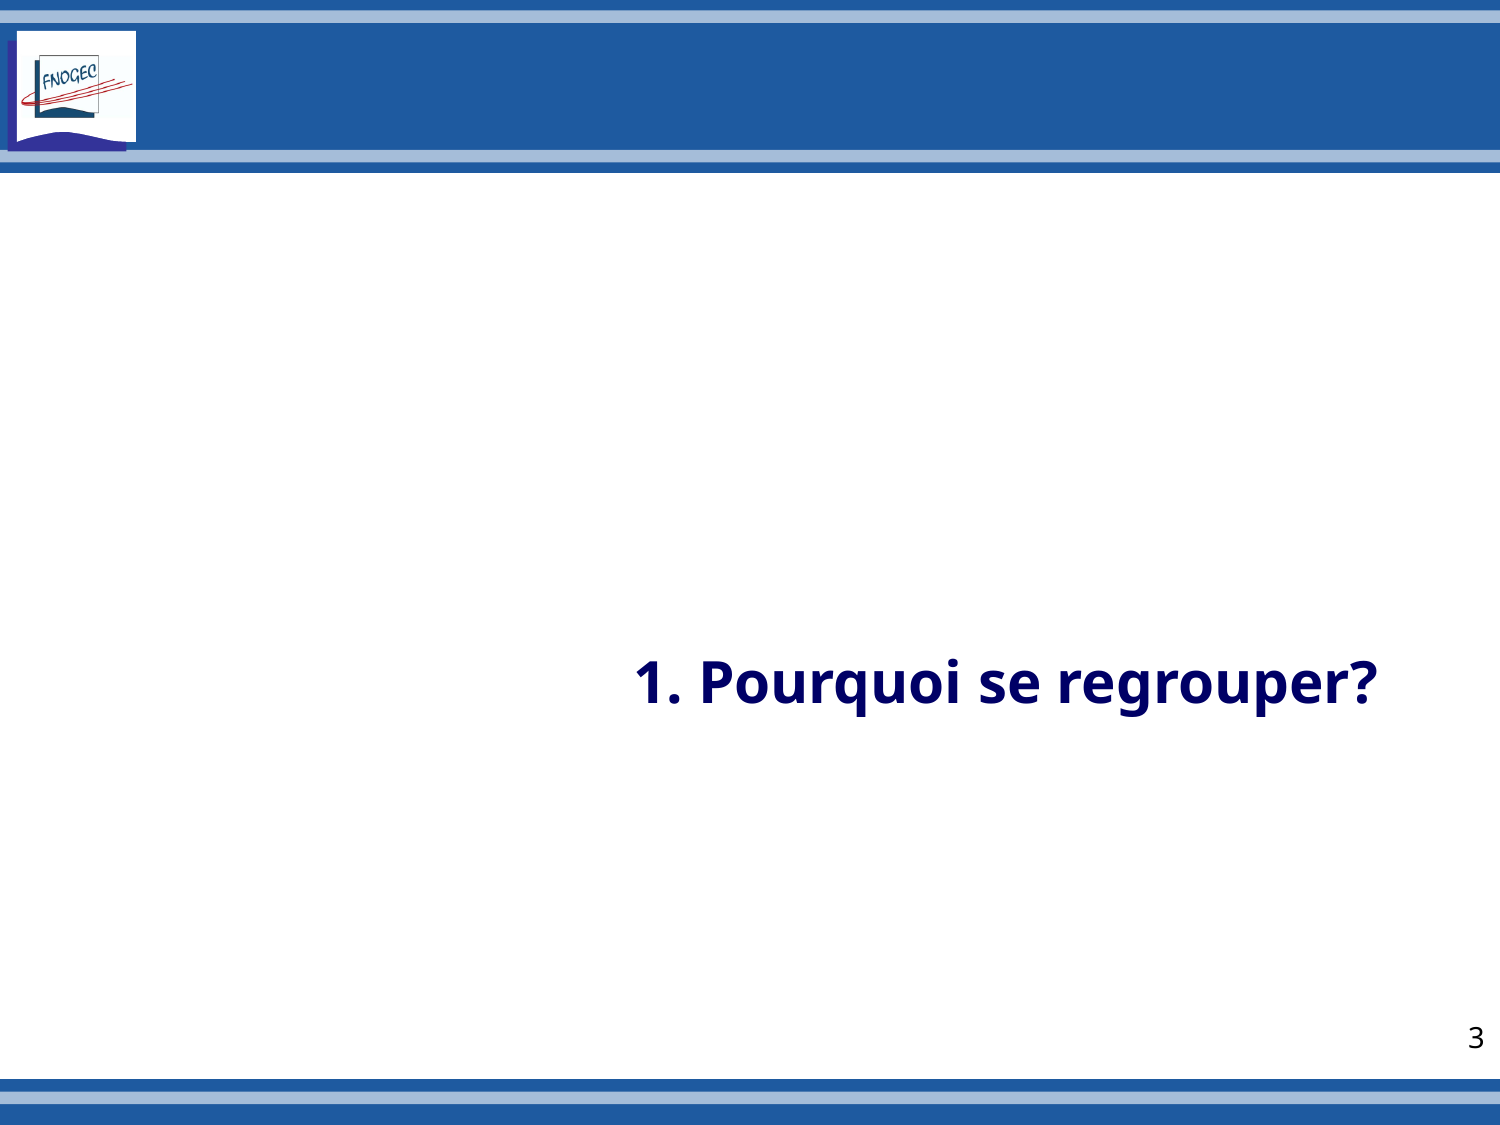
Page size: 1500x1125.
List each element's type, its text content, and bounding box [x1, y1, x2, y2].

slide_number 3 [1149, 1011, 1500, 1090]
list 1. Pourquoi se regrouper? [118, 476, 1394, 724]
picture [18, 51, 136, 123]
